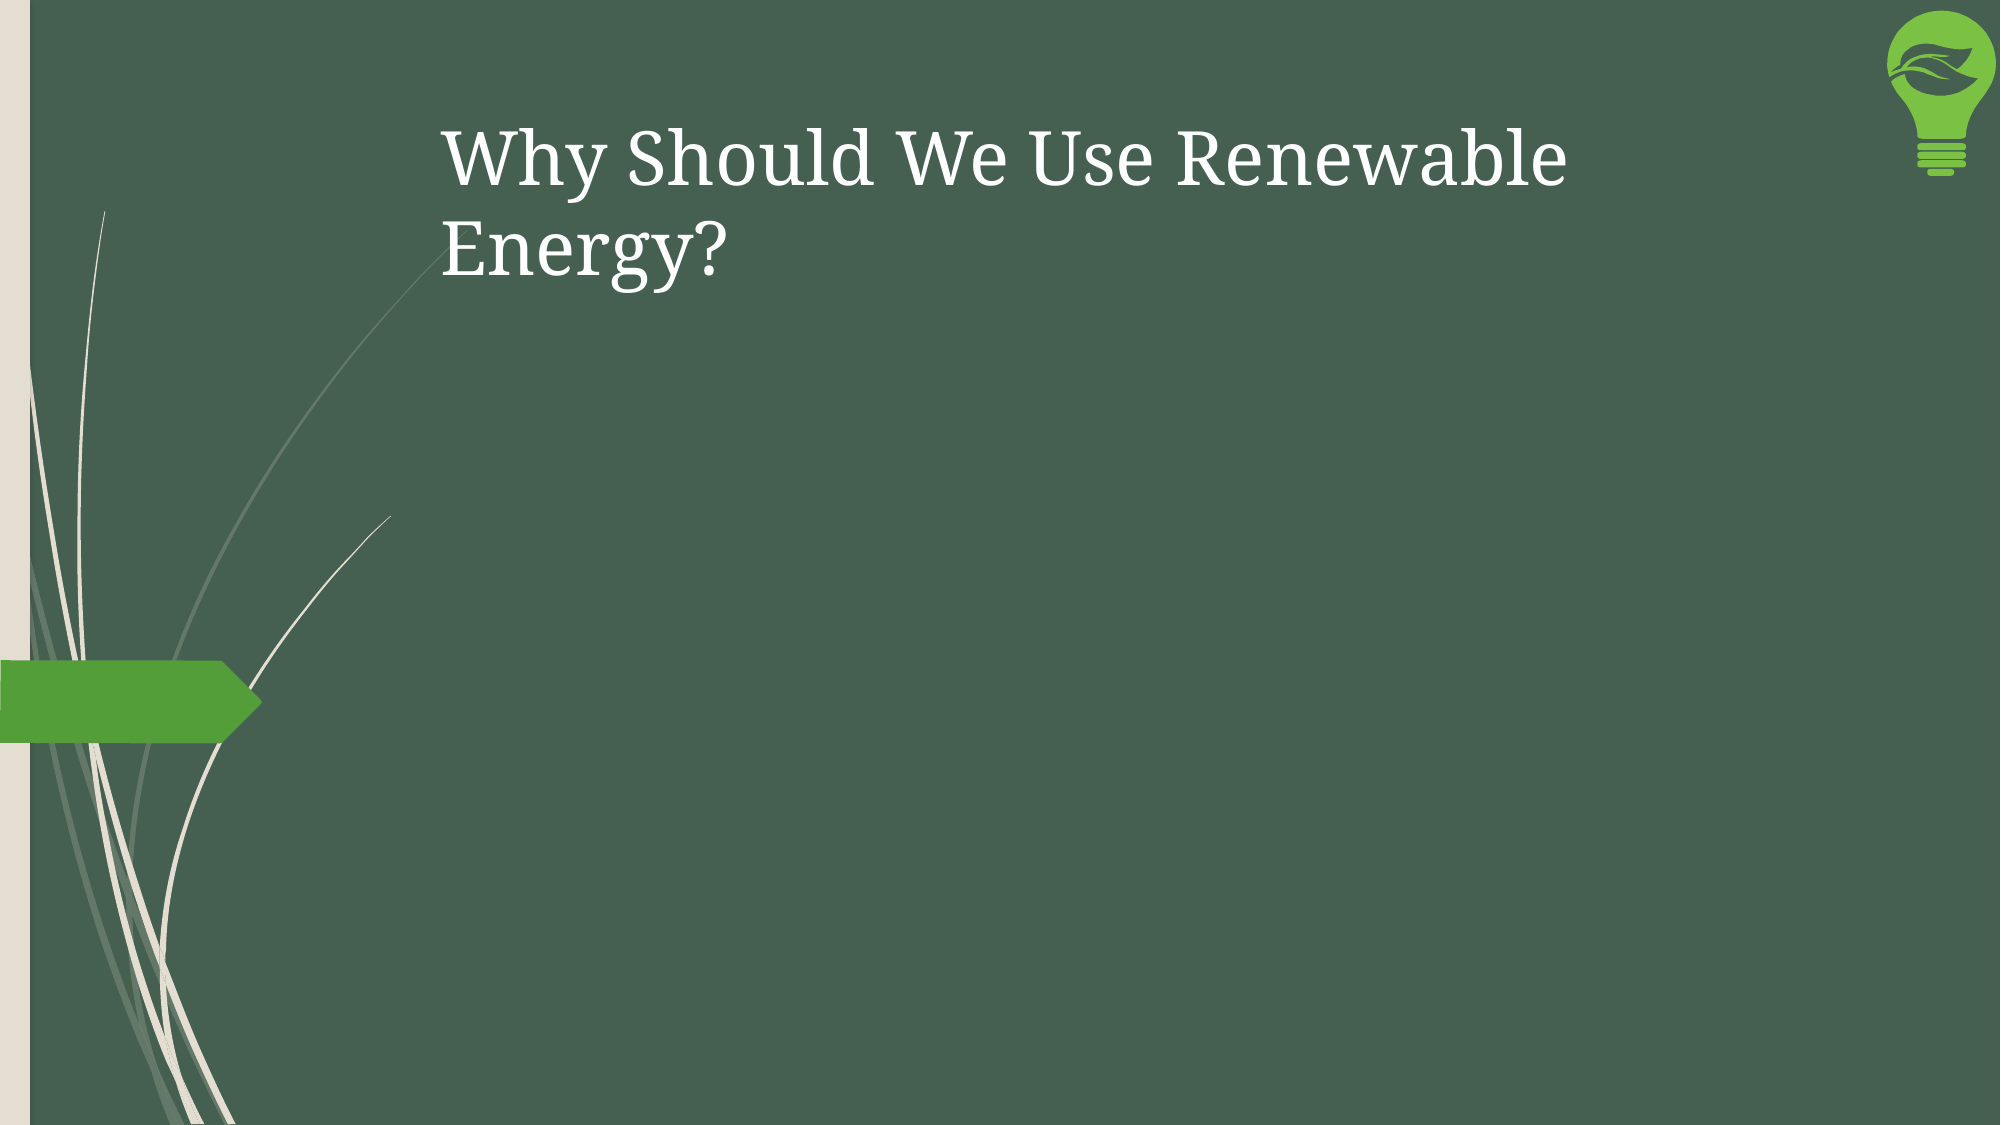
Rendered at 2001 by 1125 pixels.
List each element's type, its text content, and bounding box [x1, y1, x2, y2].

title Why Should We Use Renewable Energy? [425, 102, 1888, 313]
